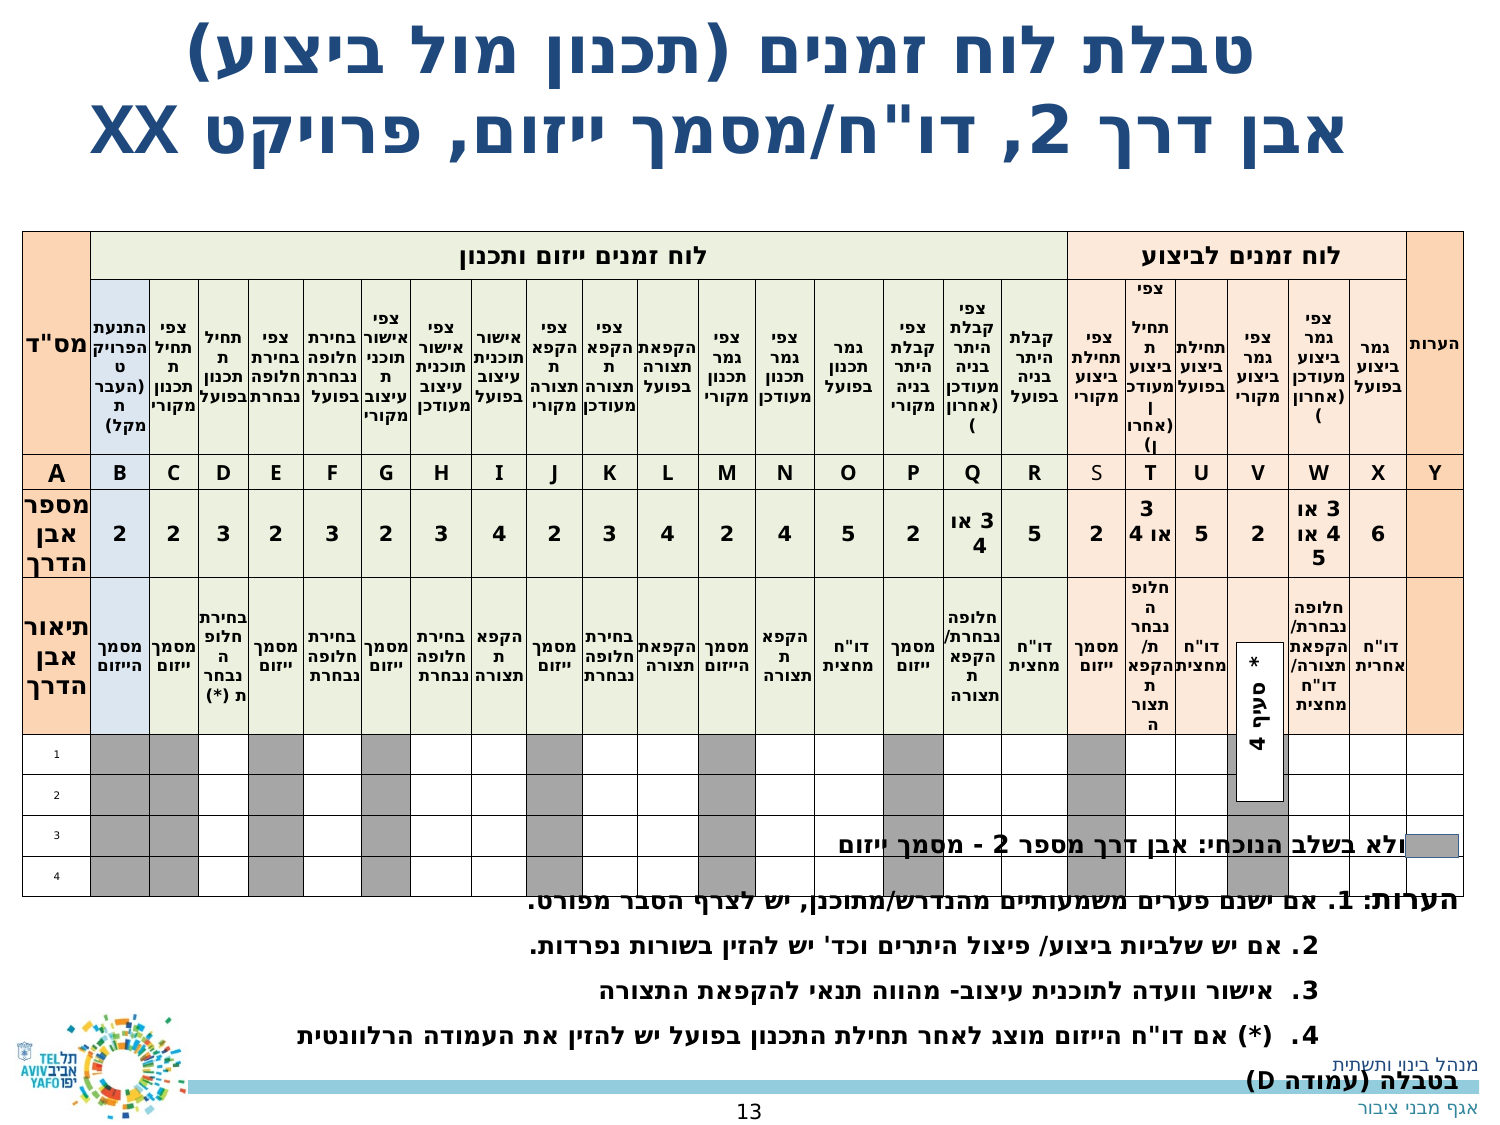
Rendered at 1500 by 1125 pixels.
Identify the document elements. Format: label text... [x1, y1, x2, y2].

table_cell קבלת היתר בניה בפועל [1002, 280, 1067, 454]
table_cell [91, 775, 149, 815]
table_cell חלופה נבחרת/ הקפאת תצורה [944, 578, 1001, 734]
table_cell 2 [150, 490, 198, 577]
table_cell תחילת תכנון בפועל [199, 280, 248, 454]
table_cell 3 או 4 [944, 490, 1001, 577]
table_cell צפי אישור תוכנית עיצוב מעודכן [411, 280, 471, 454]
table_cell 2 [1228, 490, 1288, 577]
table_cell [91, 816, 149, 856]
table_cell 3 [583, 490, 637, 577]
table_cell צפי תחילת ביצוע מקורי [1068, 280, 1125, 454]
table_cell מסמך ייזום [362, 578, 410, 734]
text_box * סעיף 4 [1236, 642, 1284, 802]
table_header לוח זמנים ייזום ותכנון [91, 232, 1067, 279]
table_cell [756, 735, 814, 774]
table_cell D [199, 455, 248, 489]
table_cell [304, 735, 361, 774]
table_cell מסמך הייזום [91, 578, 149, 734]
table_cell W [1289, 455, 1349, 489]
table_cell [1289, 816, 1349, 821]
table_cell C [150, 455, 198, 489]
table_header לוח זמנים לביצוע [1068, 232, 1406, 279]
table_cell צפי תחילת תכנון מקורי [150, 280, 198, 454]
table_cell בחירת חלופה נבחרת [304, 578, 361, 734]
table_cell 2 [91, 490, 149, 577]
table_cell P [884, 455, 943, 489]
table_cell 2 [699, 490, 755, 577]
table_cell [1407, 578, 1463, 734]
table_cell Y [1407, 455, 1463, 489]
table_cell מסמך ייזום [527, 578, 582, 734]
table_cell [1126, 816, 1175, 821]
table_cell [1176, 775, 1227, 815]
table_cell [1002, 735, 1067, 774]
table_cell [1289, 735, 1349, 774]
table_cell 5 [1002, 490, 1067, 577]
text_box טבלת לוח זמנים (תכנון מול ביצוע) אבן דרך 2, דו"ח/מסמך ייזום, פרויקט XX [0, 34, 1418, 139]
text_box ימולא בשלב הנוכחי: אבן דרך מספר 2 - מסמך ייזום [814, 821, 1448, 866]
table_cell חלופה נבחרת/ הקפאת תצורה/ דו"ח מחצית [1289, 578, 1349, 734]
table_cell [1176, 735, 1227, 774]
table_cell צפי הקפאת תצורה מעודכן [583, 280, 637, 454]
table_cell [249, 816, 303, 855]
table_cell 3 [23, 816, 90, 856]
table_cell [150, 857, 198, 896]
table_cell מסמך ייזום [1228, 578, 1288, 734]
table_cell [1068, 735, 1125, 774]
table_cell 6 [1350, 490, 1406, 577]
table_cell צפי גמר תכנון מעודכן [756, 280, 814, 454]
table_cell בחירת חלופה נבחרת [583, 578, 637, 734]
table_cell 2 [23, 775, 90, 815]
table_cell צפי גמר ביצוע מקורי [1228, 280, 1288, 454]
table_cell 4 [638, 490, 698, 577]
table_cell צפי אישור תוכנית עיצוב מקורי [362, 280, 410, 454]
table_cell [91, 857, 149, 896]
table_cell [1284, 735, 1288, 774]
table_cell [527, 775, 582, 815]
table_cell R [1002, 455, 1067, 489]
table_cell תחילת ביצוע בפועל [1176, 280, 1227, 454]
table_cell גמר ביצוע בפועל [1350, 280, 1406, 454]
table_cell [411, 775, 471, 815]
table_cell דו"ח מחצית [1176, 578, 1227, 734]
table_cell [1407, 775, 1463, 815]
table_cell 2 [249, 490, 303, 577]
table_cell צפי קבלת היתר בניה מעודכן (אחרון) [944, 280, 1001, 454]
table_cell L [638, 455, 698, 489]
table_cell [1289, 775, 1349, 815]
text_box [1403, 832, 1461, 860]
table_cell [1126, 735, 1175, 774]
table_cell N [756, 455, 814, 489]
table_cell [884, 735, 943, 774]
table_cell [944, 735, 1001, 774]
table_cell [304, 816, 361, 855]
table_cell הקפאת תצורה [756, 578, 814, 734]
table_cell 3 [411, 490, 471, 577]
table_cell 2 [362, 490, 410, 577]
table_cell [1407, 735, 1463, 774]
table_cell [527, 816, 582, 855]
table_cell בחירת חלופה נבחרת בפועל [304, 280, 361, 454]
table_cell [638, 816, 698, 855]
table_cell [249, 735, 303, 774]
table_cell [1228, 735, 1236, 774]
table_cell 3 [199, 490, 248, 577]
table_cell 5 [815, 490, 883, 577]
table_cell דו"ח מחצית [1002, 578, 1067, 734]
table_cell 3 או 4 או 5 [1289, 490, 1349, 577]
table_cell [91, 735, 149, 774]
table_cell [756, 816, 814, 855]
table_cell [304, 775, 361, 815]
table_cell מסמך ייזום [249, 578, 303, 734]
table_cell [249, 775, 303, 815]
table_cell [1228, 775, 1288, 815]
table_cell צפי גמר תכנון מקורי [699, 280, 755, 454]
table_cell J [527, 455, 582, 489]
table_cell [1350, 816, 1406, 821]
table_cell הקפאת תצורה [638, 578, 698, 734]
table_cell [199, 816, 248, 856]
table_cell צפי גמר ביצוע מעודכן (אחרון) [1289, 280, 1349, 454]
table_cell [1350, 775, 1406, 815]
table_cell מסמך ייזום [884, 578, 943, 734]
table_cell [583, 735, 637, 774]
table_cell 3 [304, 490, 361, 577]
table_cell Q [944, 455, 1001, 489]
table_cell [362, 735, 410, 774]
table_cell U [1176, 455, 1227, 489]
table_header הערות [1407, 232, 1463, 454]
table_cell E [249, 455, 303, 489]
table_cell 4 [756, 490, 814, 577]
table_cell 3 או 4 [1126, 490, 1175, 577]
table_cell [1407, 490, 1463, 577]
table_cell 2 [884, 490, 943, 577]
table_cell מסמך הייזום [699, 578, 755, 734]
table_cell 1 [23, 735, 90, 774]
table_cell [472, 735, 526, 774]
table_cell O [815, 455, 883, 489]
table_cell G [362, 455, 410, 489]
table_cell גמר תכנון בפועל [815, 280, 883, 454]
table_cell צפי הקפאת תצורה מקורי [527, 280, 582, 454]
table_cell [1002, 775, 1067, 815]
table_cell [1126, 775, 1175, 815]
table_cell 2 [1068, 490, 1125, 577]
table_cell K [583, 455, 637, 489]
table_cell [199, 735, 248, 774]
table_cell 5 [1176, 490, 1227, 577]
table_cell [199, 775, 248, 815]
table_cell [199, 857, 212, 896]
table_cell [699, 735, 755, 774]
table_cell [944, 775, 1001, 815]
table_cell דו"ח אחרית [1350, 578, 1406, 734]
table_cell צפי תחילת ביצוע מעודכן (אחרון) [1126, 280, 1175, 454]
table_cell הקפאת תצורה בפועל [638, 280, 698, 454]
table_cell S [1068, 455, 1125, 489]
table_cell [756, 775, 814, 815]
table_cell 2 [527, 490, 582, 577]
table_cell [815, 775, 883, 815]
table_cell [1350, 735, 1406, 774]
table_cell בחירת חלופה נבחרת [411, 578, 471, 734]
table_cell [362, 775, 410, 815]
table_cell V [1228, 455, 1288, 489]
table_cell [815, 816, 883, 821]
table_cell צפי קבלת היתר בניה מקורי [884, 280, 943, 454]
table_cell [699, 775, 755, 815]
table_cell H [411, 455, 471, 489]
table_cell אישור תוכנית עיצוב בפועל [472, 280, 526, 454]
table_cell [527, 735, 582, 774]
table_cell [150, 816, 198, 856]
text_box הערות: 1. אם ישנם פערים משמעותיים מהנדרש/מתוכנן, יש לצרף הסבר מפורט. 2. אם יש שלביות ביצוע/ פיצול היתרים וכד' יש להזין בשורות נפרדות. 3. אישור וועדה לתוכנית עיצוב- מהווה תנאי להקפאת התצורה 4. (*) אם דו"ח הייזום מוצג לאחר תחילת התכנון בפועל יש להזין את העמודה הרלוונטית בטבלה (עמודה D) [212, 855, 1474, 1102]
table_cell B [91, 455, 149, 489]
table_header מס"ד [23, 232, 90, 454]
table_cell חלופה נבחרת/ הקפאת תצורה [1126, 578, 1175, 734]
table_cell [1068, 775, 1125, 815]
table_cell [1407, 816, 1463, 855]
table_cell A [23, 455, 90, 489]
table_cell מסמך ייזום [150, 578, 198, 734]
table_cell 4 [472, 490, 526, 577]
table_cell [411, 816, 471, 855]
table_cell [884, 816, 943, 821]
table_cell [1068, 816, 1125, 821]
table_cell 4 [23, 857, 90, 896]
table_cell הקפאת תצורה [472, 578, 526, 734]
table_cell F [304, 455, 361, 489]
table_cell בחירת חלופה נבחרת (*) [199, 578, 248, 734]
table_cell T [1126, 455, 1175, 489]
table_cell M [699, 455, 755, 489]
table_cell דו"ח מחצית [815, 578, 883, 734]
table_cell [815, 735, 883, 774]
table_cell [472, 816, 526, 855]
table_cell [884, 775, 943, 815]
table_cell [1176, 816, 1227, 821]
table_cell X [1350, 455, 1406, 489]
table_cell [583, 816, 637, 855]
table_cell [638, 735, 698, 774]
table_cell [411, 735, 471, 774]
table_cell מסמך ייזום [1068, 578, 1125, 734]
table_cell [583, 775, 637, 815]
table_cell מספראבן הדרך [23, 490, 90, 577]
table_cell [944, 816, 1001, 821]
table_cell [638, 775, 698, 815]
table_cell צפי בחירת חלופה נבחרת [249, 280, 303, 454]
table_cell התנעת הפרויקט (העברת מקל) [91, 280, 149, 454]
table_cell [150, 775, 198, 815]
table_cell [1002, 816, 1067, 821]
table_cell תיאור אבן הדרך [23, 578, 90, 734]
table_cell [362, 816, 410, 855]
table_cell I [472, 455, 526, 489]
table_cell [150, 735, 198, 774]
table_cell [1228, 816, 1288, 821]
picture [15, 1012, 188, 1121]
table_cell [472, 775, 526, 815]
table_cell [699, 816, 755, 855]
